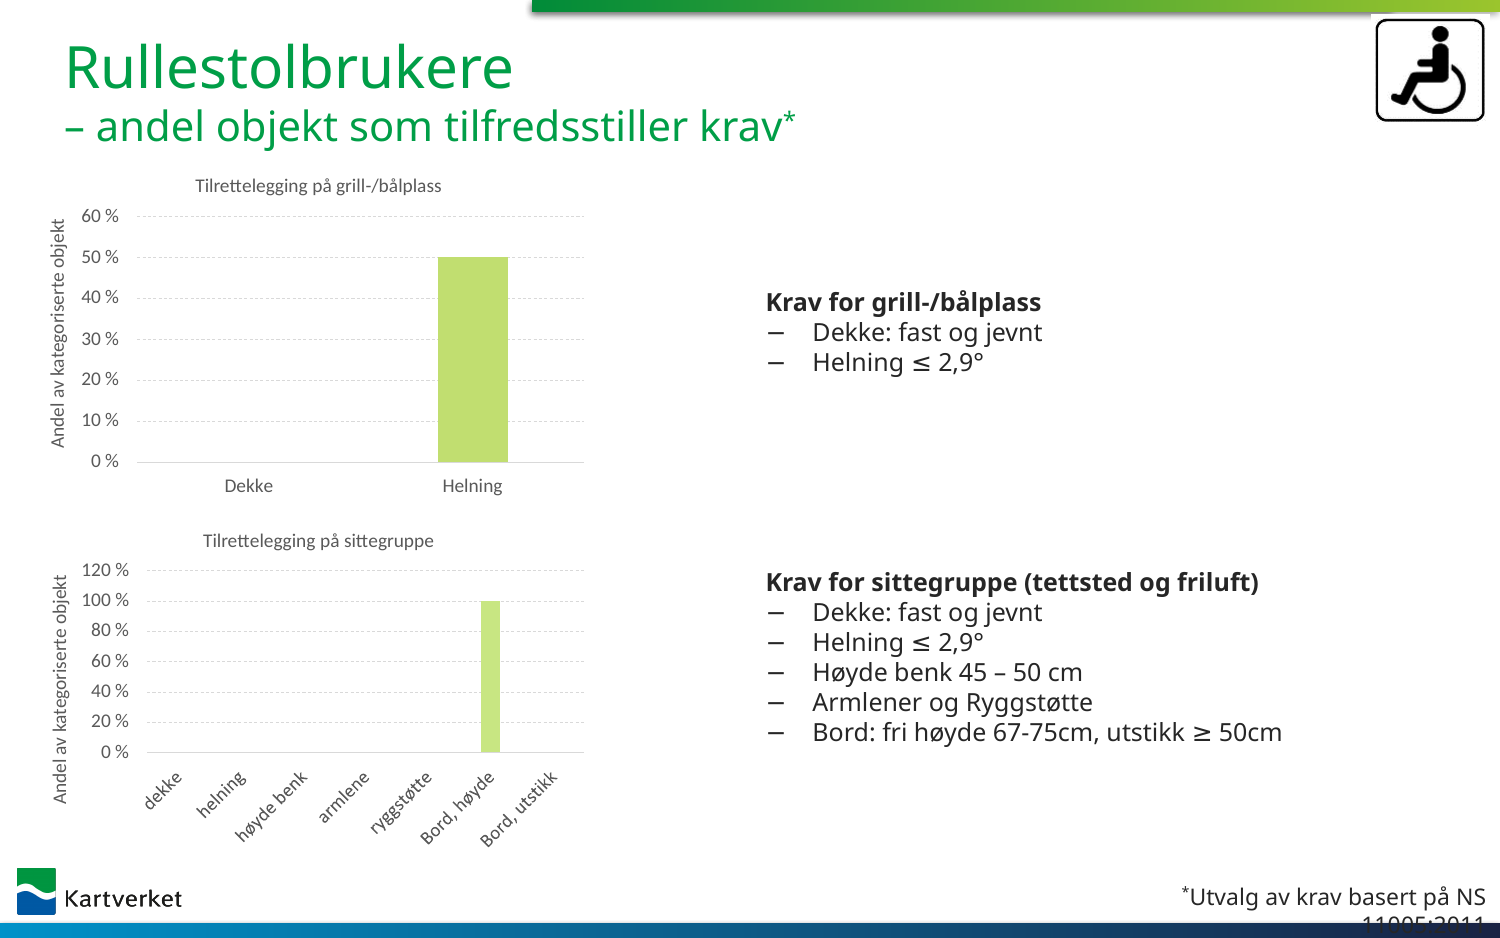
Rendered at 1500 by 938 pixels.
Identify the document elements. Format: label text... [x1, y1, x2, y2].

text_box Rullestolbrukere – andel objekt som tilfredsstiller krav* [49, 14, 1431, 158]
picture [41, 520, 596, 859]
picture [1371, 13, 1491, 127]
text_box *Utvalg av krav basert på NS 11005:2011 [1068, 873, 1500, 938]
text_box Krav for grill-/bålplass Dekke: fast og jevnt Helning ≤ 2,9° [750, 279, 1452, 384]
text_box Krav for sittegruppe (tettsted og friluft) Dekke: fast og jevnt Helning ≤ 2,9° Høyde benk 45 – 50 cm Armlener og Ryggstøtte Bord: fri høyde 67-75cm, utstikk ≥ 50cm [750, 559, 1500, 754]
picture [41, 166, 596, 505]
